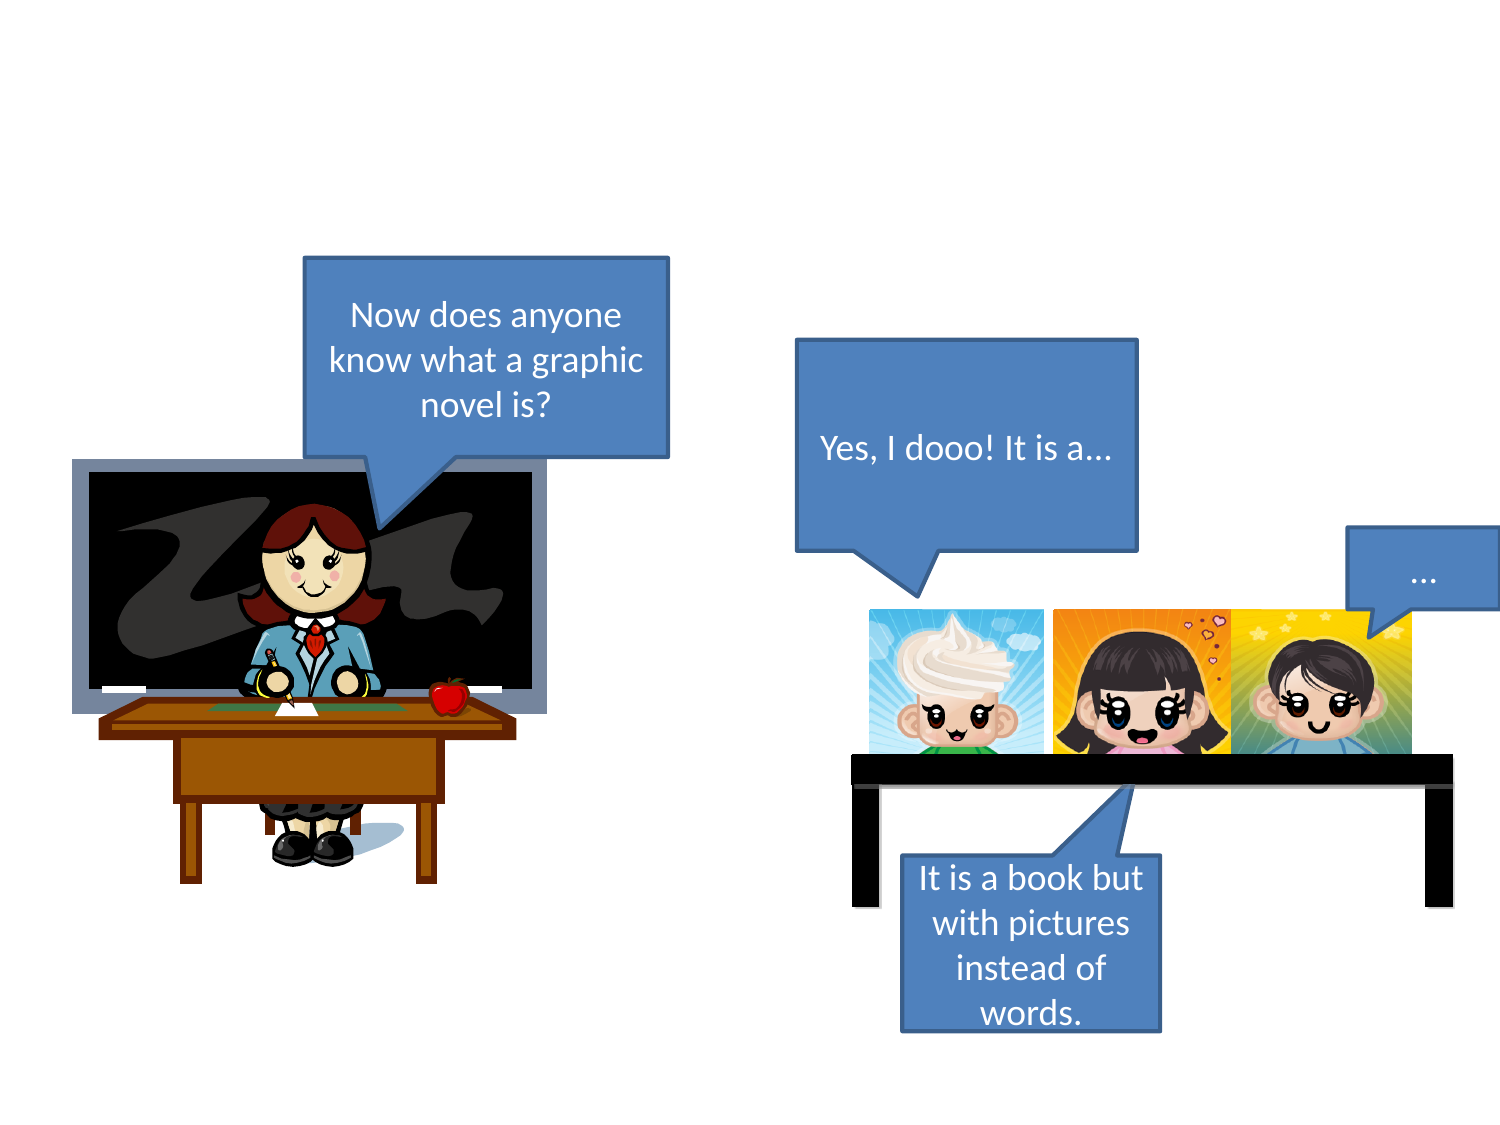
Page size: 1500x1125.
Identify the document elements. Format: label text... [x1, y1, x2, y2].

picture [70, 456, 549, 886]
text_box Yes, I dooo! It is a... [794, 337, 1139, 599]
text_box Now does anyone know what a graphic novel is? [302, 255, 671, 460]
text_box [855, 609, 1450, 782]
text_box ... [1345, 525, 1500, 612]
text_box It is a book but with pictures instead of words. [900, 913, 1163, 1034]
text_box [855, 788, 1450, 904]
